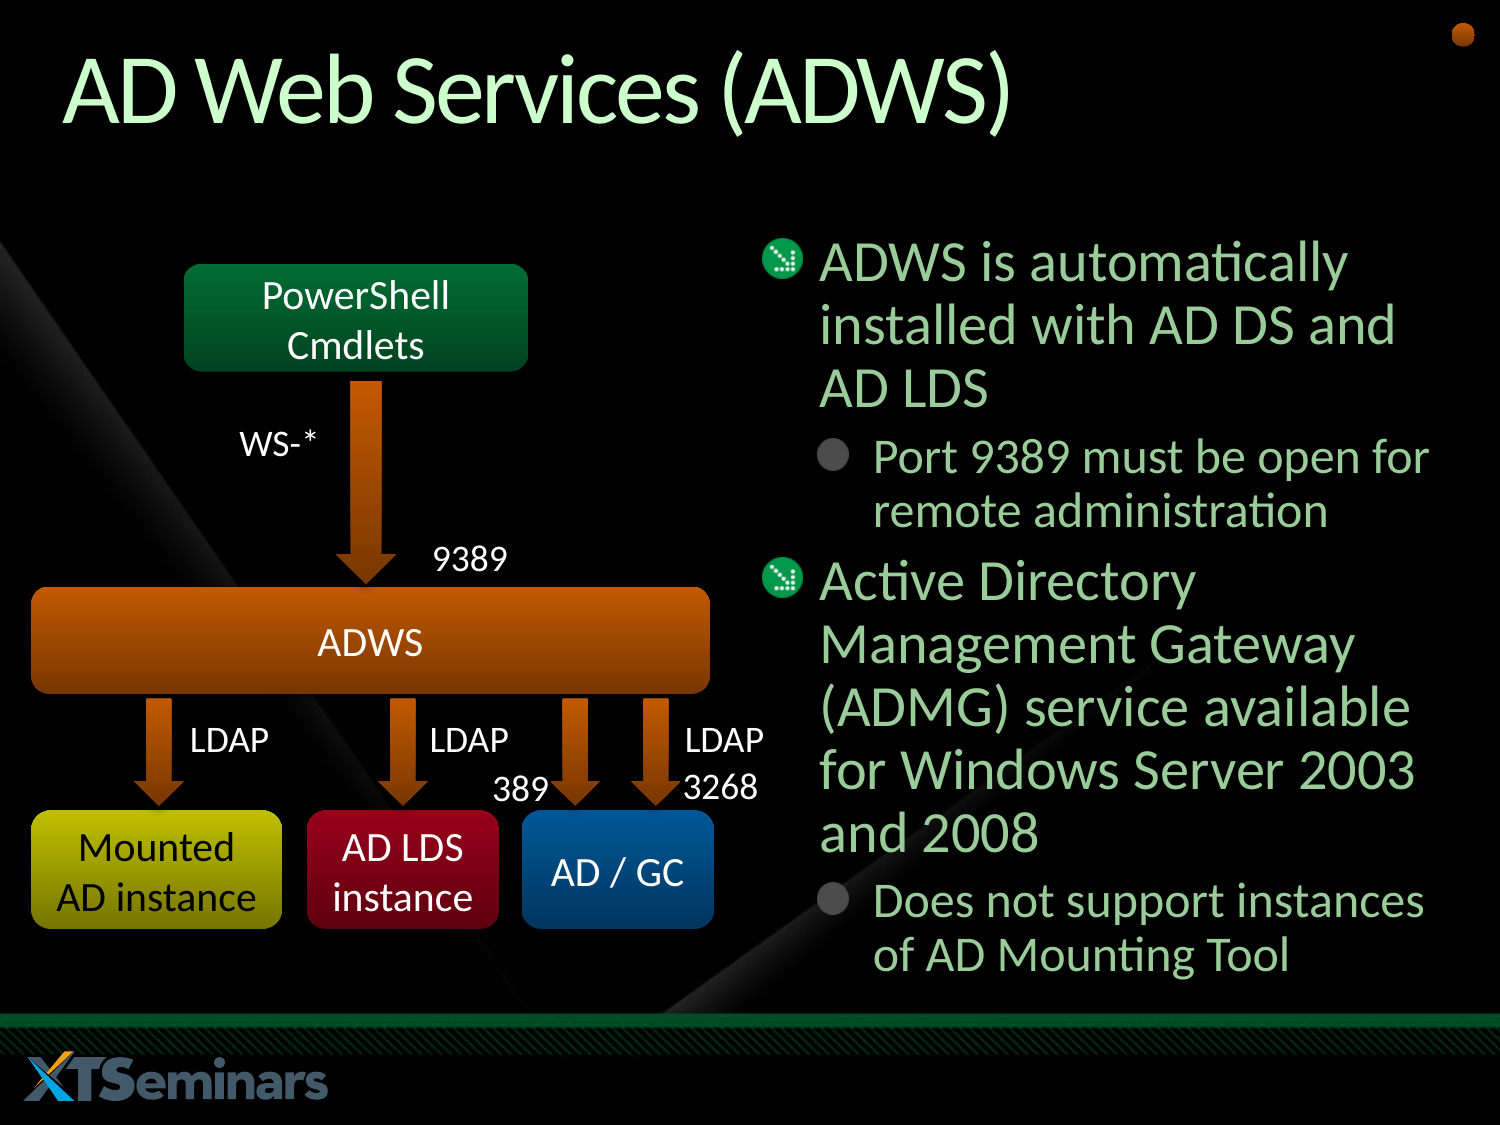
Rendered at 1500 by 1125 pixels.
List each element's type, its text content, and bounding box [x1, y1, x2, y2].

text_box 3268 [667, 754, 774, 815]
text_box Mounted AD instance [31, 810, 283, 930]
text_box WS-* [224, 411, 335, 472]
text_box [631, 698, 669, 806]
text_box AD / GC [521, 810, 715, 930]
text_box PowerShell Cmdlets [183, 264, 529, 372]
text_box LDAP [175, 707, 285, 768]
text_box 389 [477, 756, 565, 817]
text_box AD LDS instance [306, 810, 500, 930]
text_box [134, 698, 184, 806]
text_box ADWS [31, 586, 710, 695]
title AD Web Services (ADWS) [62, 37, 1438, 147]
list ADWS is automatically installed with AD DS and AD LDS Port 9389 must be open for remote administration Active Directory Management Gateway (ADMG) service available for Windows Server 2003 and 2008 Does not support instances of AD Mounting Tool [762, 231, 1474, 793]
text_box LDAP [670, 707, 779, 768]
text_box LDAP [414, 707, 524, 768]
text_box [1451, 23, 1475, 47]
text_box [378, 698, 428, 806]
text_box [562, 698, 600, 806]
text_box 9389 [417, 526, 523, 586]
picture [0, 0, 1500, 1125]
text_box [335, 380, 397, 585]
